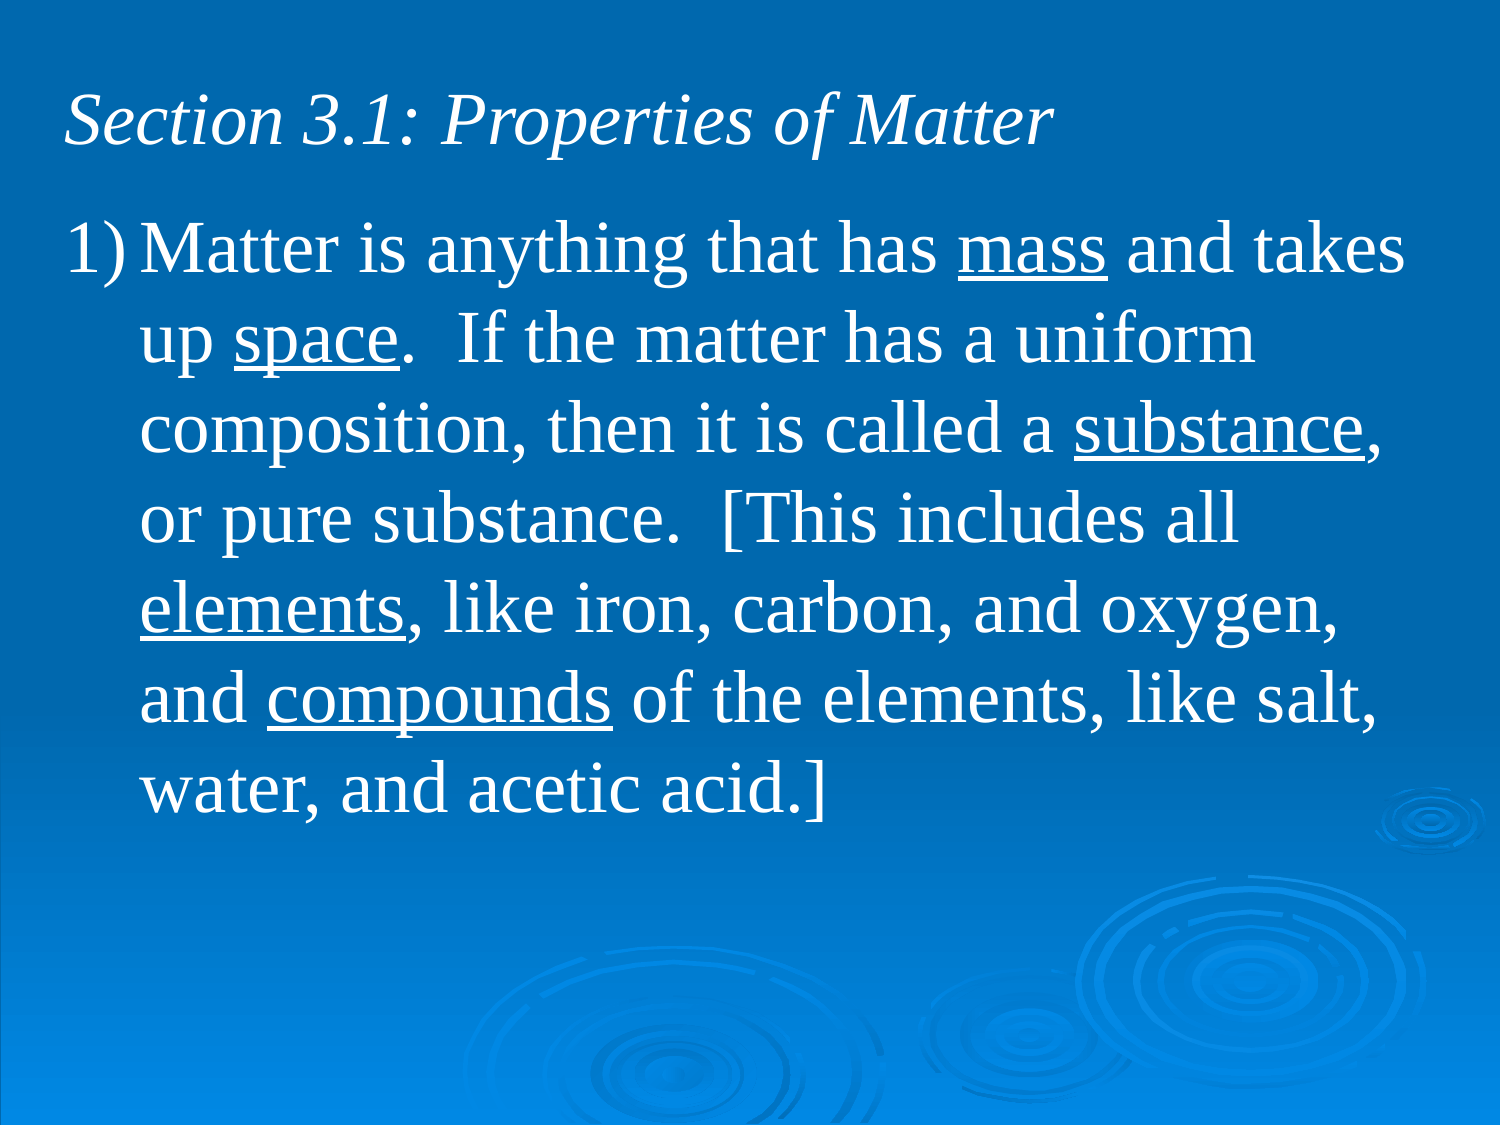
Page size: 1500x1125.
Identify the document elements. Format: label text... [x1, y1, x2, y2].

text_box Section 3.1: Properties of Matter Matter is anything that has mass and takes up space. If the matter has a uniform composition, then it is called a substance, or pure substance. [This includes all elements, like iron, carbon, and oxygen, and compounds of the elements, like salt, water, and acetic acid.] [50, 62, 1450, 835]
